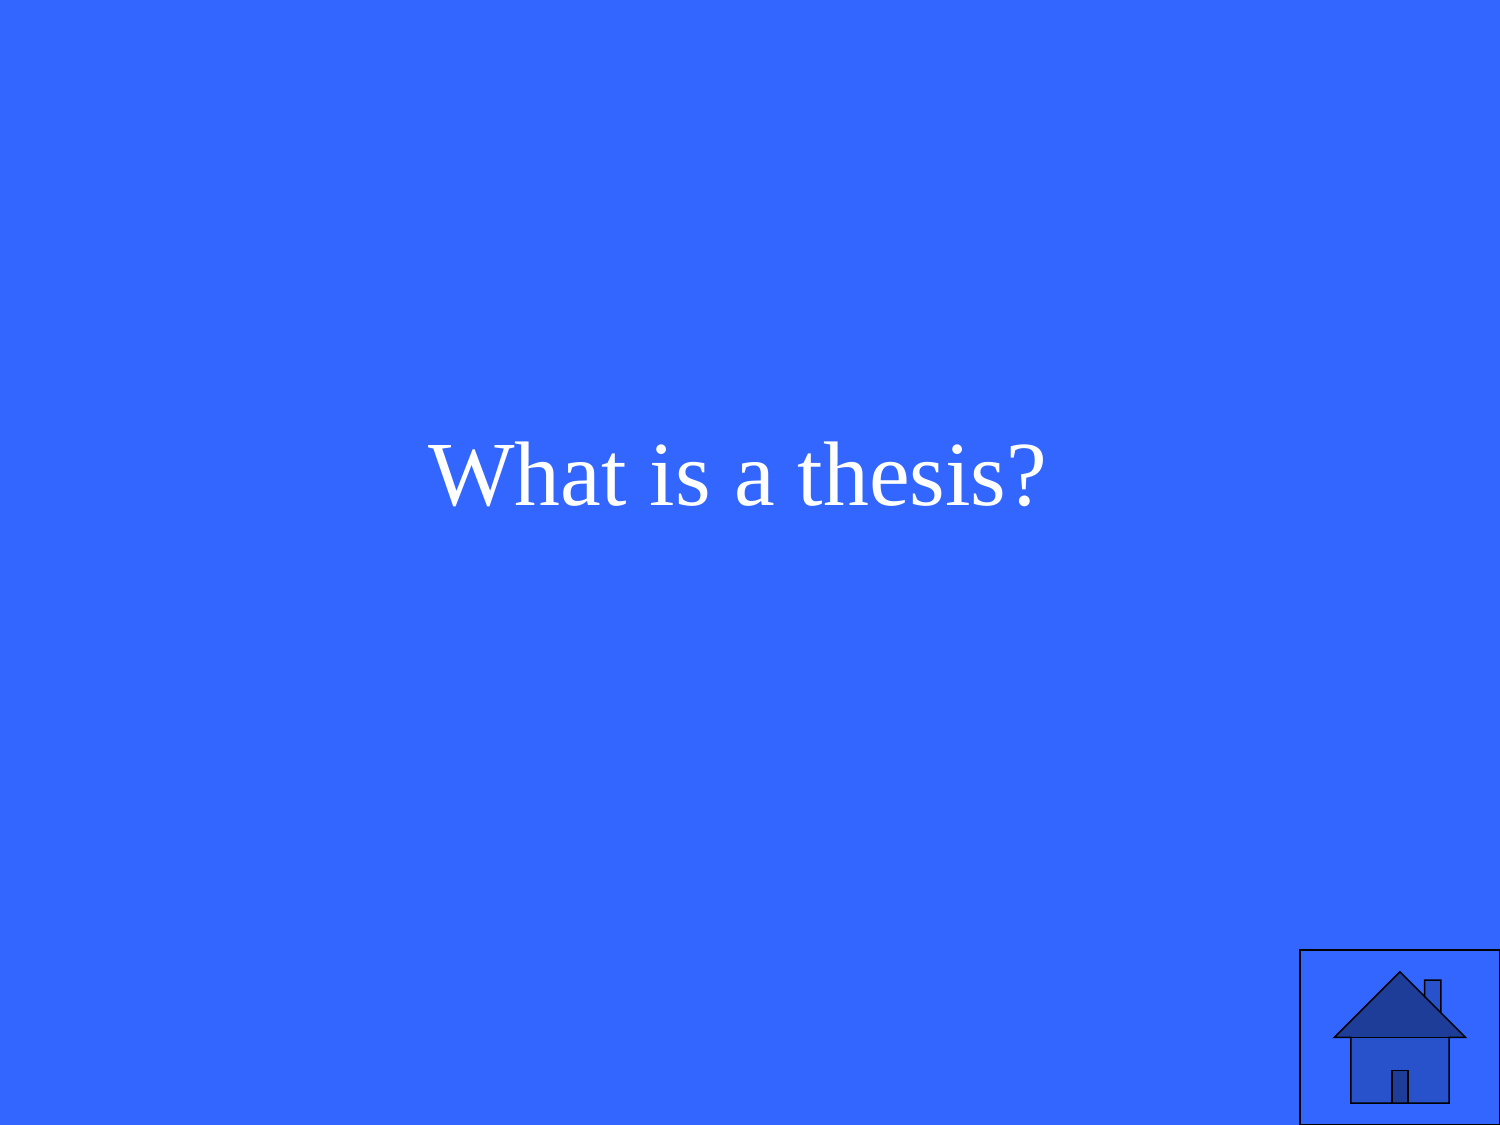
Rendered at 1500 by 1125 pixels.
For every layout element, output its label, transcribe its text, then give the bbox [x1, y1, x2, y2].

title What is a thesis? [112, 374, 1388, 563]
text_box [1299, 950, 1500, 1125]
